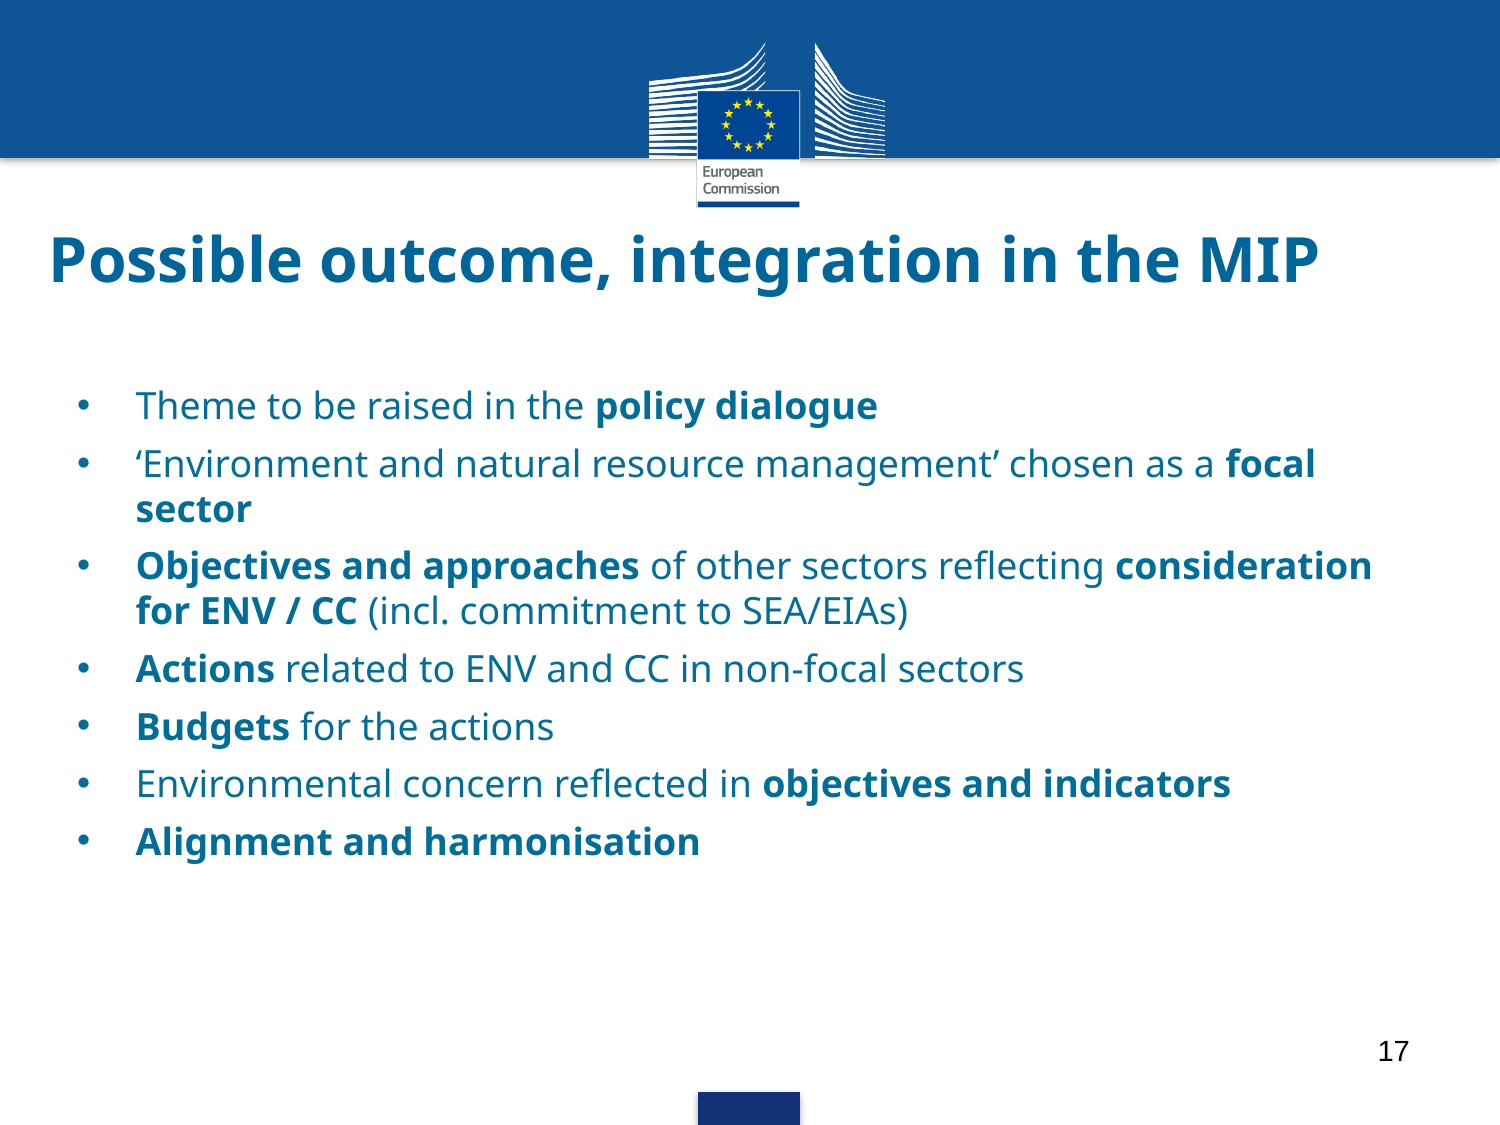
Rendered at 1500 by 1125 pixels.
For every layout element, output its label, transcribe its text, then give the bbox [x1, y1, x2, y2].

picture [649, 42, 885, 156]
text_box Theme to be raised in the policy dialogue ‘Environment and natural resource management’ chosen as a focal sector Objectives and approaches of other sectors reflecting consideration for ENV / CC (incl. commitment to SEA/EIAs) Actions related to ENV and CC in non-focal sectors Budgets for the actions Environmental concern reflected in objectives and indicators Alignment and harmonisation [62, 374, 1400, 928]
title Possible outcome, integration in the MIP [0, 156, 1500, 360]
slide_number 17 [1074, 1024, 1426, 1103]
